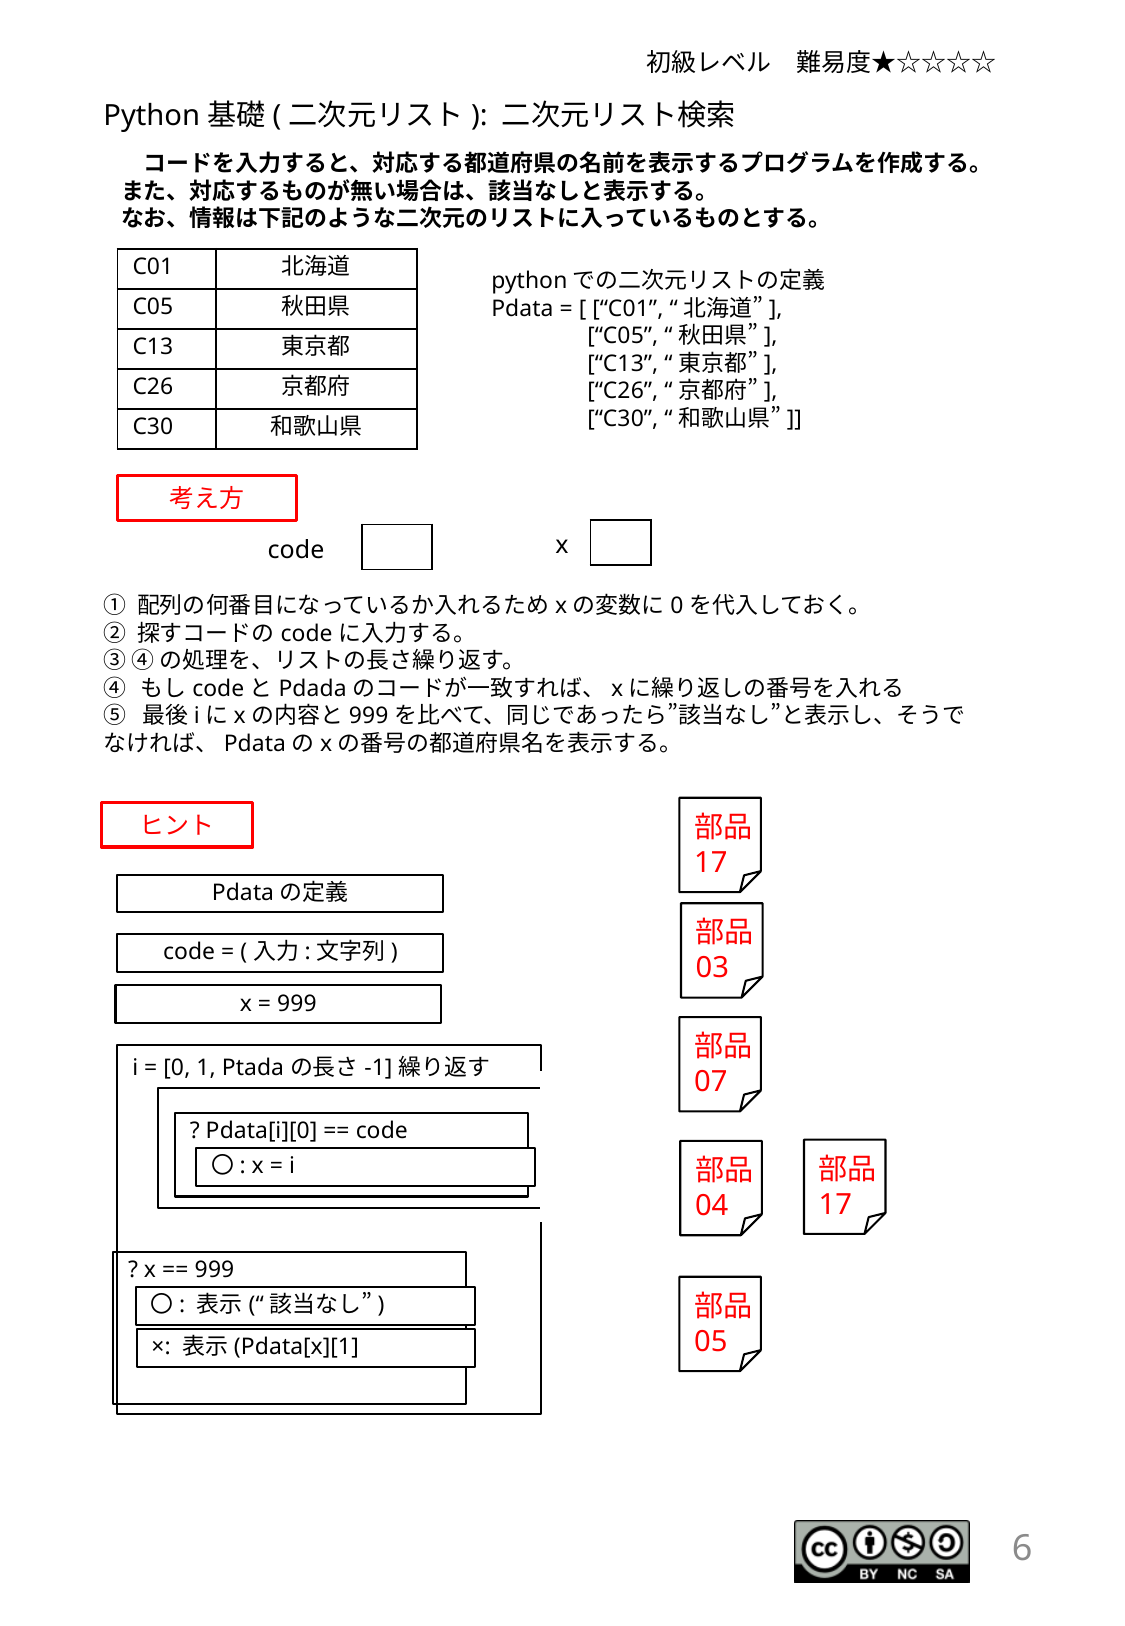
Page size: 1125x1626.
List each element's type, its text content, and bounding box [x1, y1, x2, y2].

text_box Python基礎(二次元リスト): 二次元リスト検索 [88, 88, 1048, 139]
picture [794, 1520, 970, 1583]
table_cell C30 [118, 410, 215, 448]
table_cell 和歌山県 [217, 410, 416, 448]
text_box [679, 797, 776, 893]
slide_number 6 [794, 1506, 1048, 1593]
table_header C01 [118, 250, 215, 288]
table_cell C05 [118, 290, 215, 328]
text_box 考え方 [117, 475, 297, 521]
text_box Pdataの定義 [117, 874, 444, 913]
text_box code = (入力:文字列) [117, 934, 444, 972]
text_box 初級レベル 難易度★☆☆☆☆ [631, 39, 1048, 84]
table_header code [253, 525, 361, 567]
table_header [591, 521, 650, 564]
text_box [117, 1045, 606, 1419]
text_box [803, 1139, 901, 1234]
table_cell C26 [118, 370, 215, 408]
table_cell C13 [118, 330, 215, 368]
table_header 北海道 [217, 250, 416, 288]
table_cell 東京都 [217, 330, 416, 368]
text_box pythonでの二次元リストの定義 Pdata = [ [“C01”, “北海道”], [“C05”, “秋田県”], [“C13”, “東京都”], [“C26”, “京都府”], [“C30”, “和歌山県”]] [476, 258, 911, 438]
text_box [680, 903, 778, 998]
table_cell 京都府 [217, 370, 416, 408]
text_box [679, 1017, 776, 1112]
table_header x [540, 520, 590, 562]
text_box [680, 1140, 777, 1236]
table_cell 秋田県 [217, 290, 416, 328]
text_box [679, 1276, 776, 1372]
text_box ヒント [101, 802, 253, 848]
text_box コードを入力すると、対応する都道府県の名前を表示するプログラムを作成する。また、対応するものが無い場合は、該当なしと表示する。 なお、情報は下記のような二次元のリストに入っているものとする。 [106, 141, 1024, 239]
text_box x = 999 [115, 985, 442, 1024]
table_header [363, 525, 431, 569]
text_box ① 配列の何番目になっているか入れるためxの変数に0を代入しておく。 ② 探すコードのcodeに入力する。 ③ ④の処理を、リストの長さ繰り返す。 もしcodeとPdadaのコードが一致すれば、xに繰り返しの番号を入れる ⑤ 最後iにxの内容と999を比べて、同じであったら”該当なし”と表示し、そうでなければ、Pdataのxの番号の都道府県名を表示する。 [88, 583, 993, 764]
text_box ? x == 999 [113, 1251, 117, 1404]
